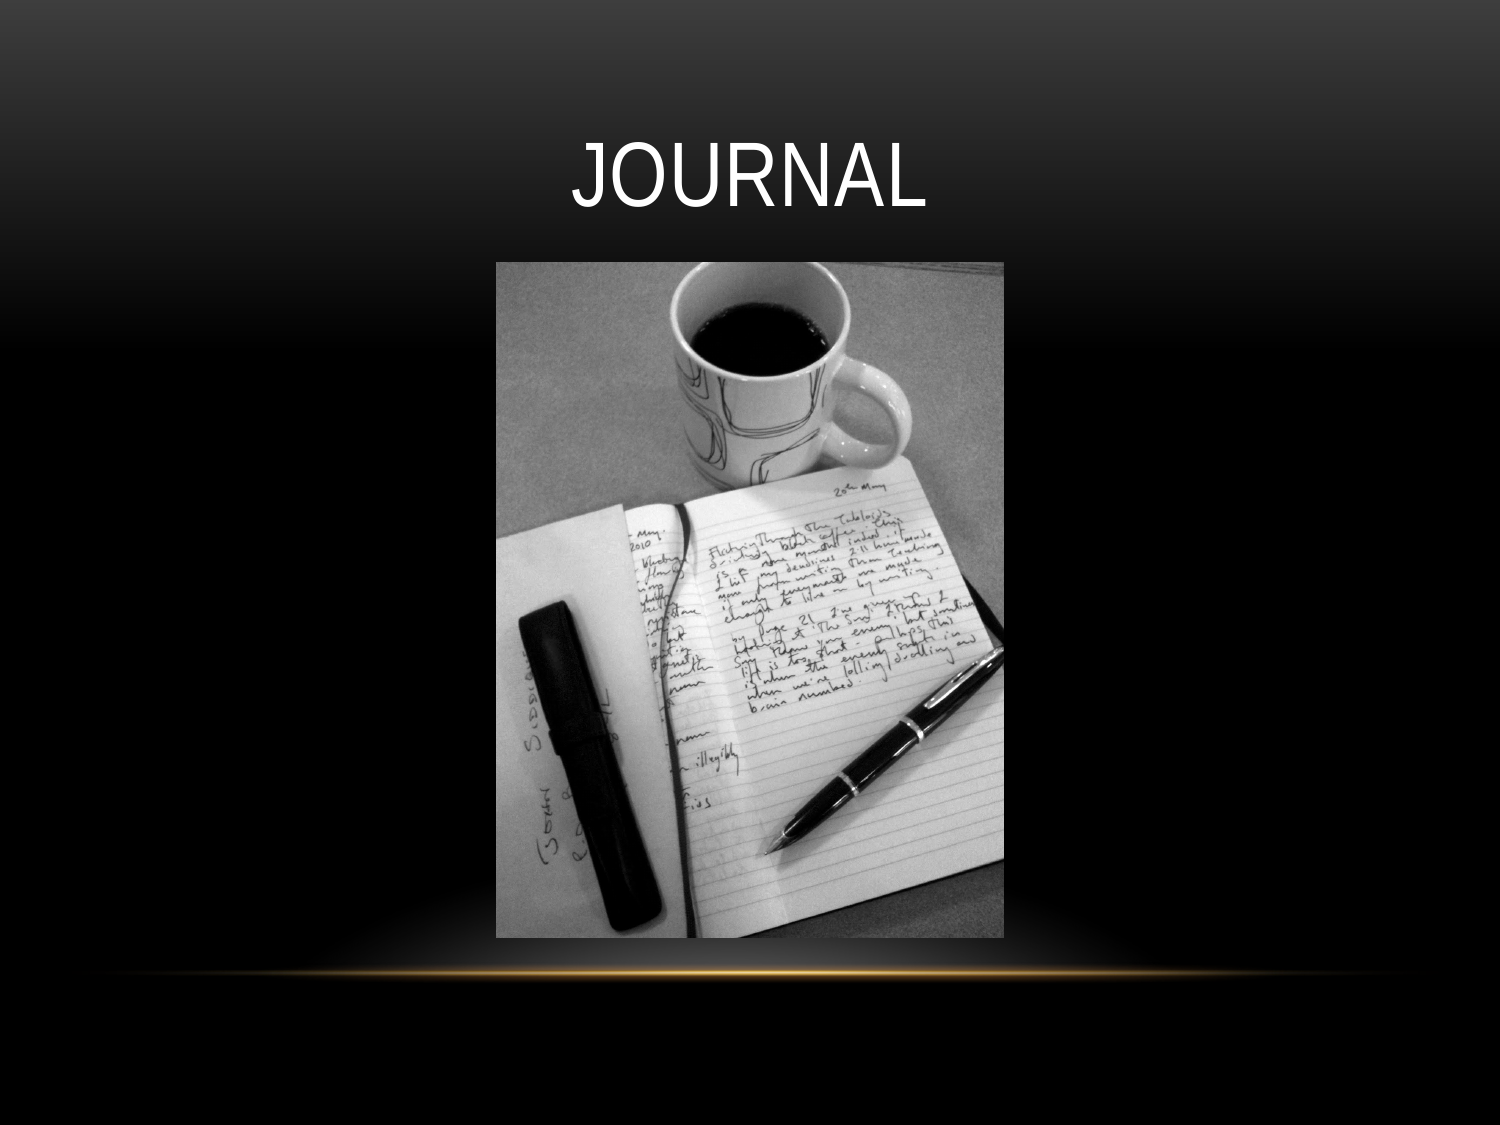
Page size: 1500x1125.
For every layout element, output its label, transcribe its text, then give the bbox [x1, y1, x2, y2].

picture [0, 0, 1500, 1125]
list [496, 262, 1004, 938]
title Journal [99, 45, 1400, 233]
